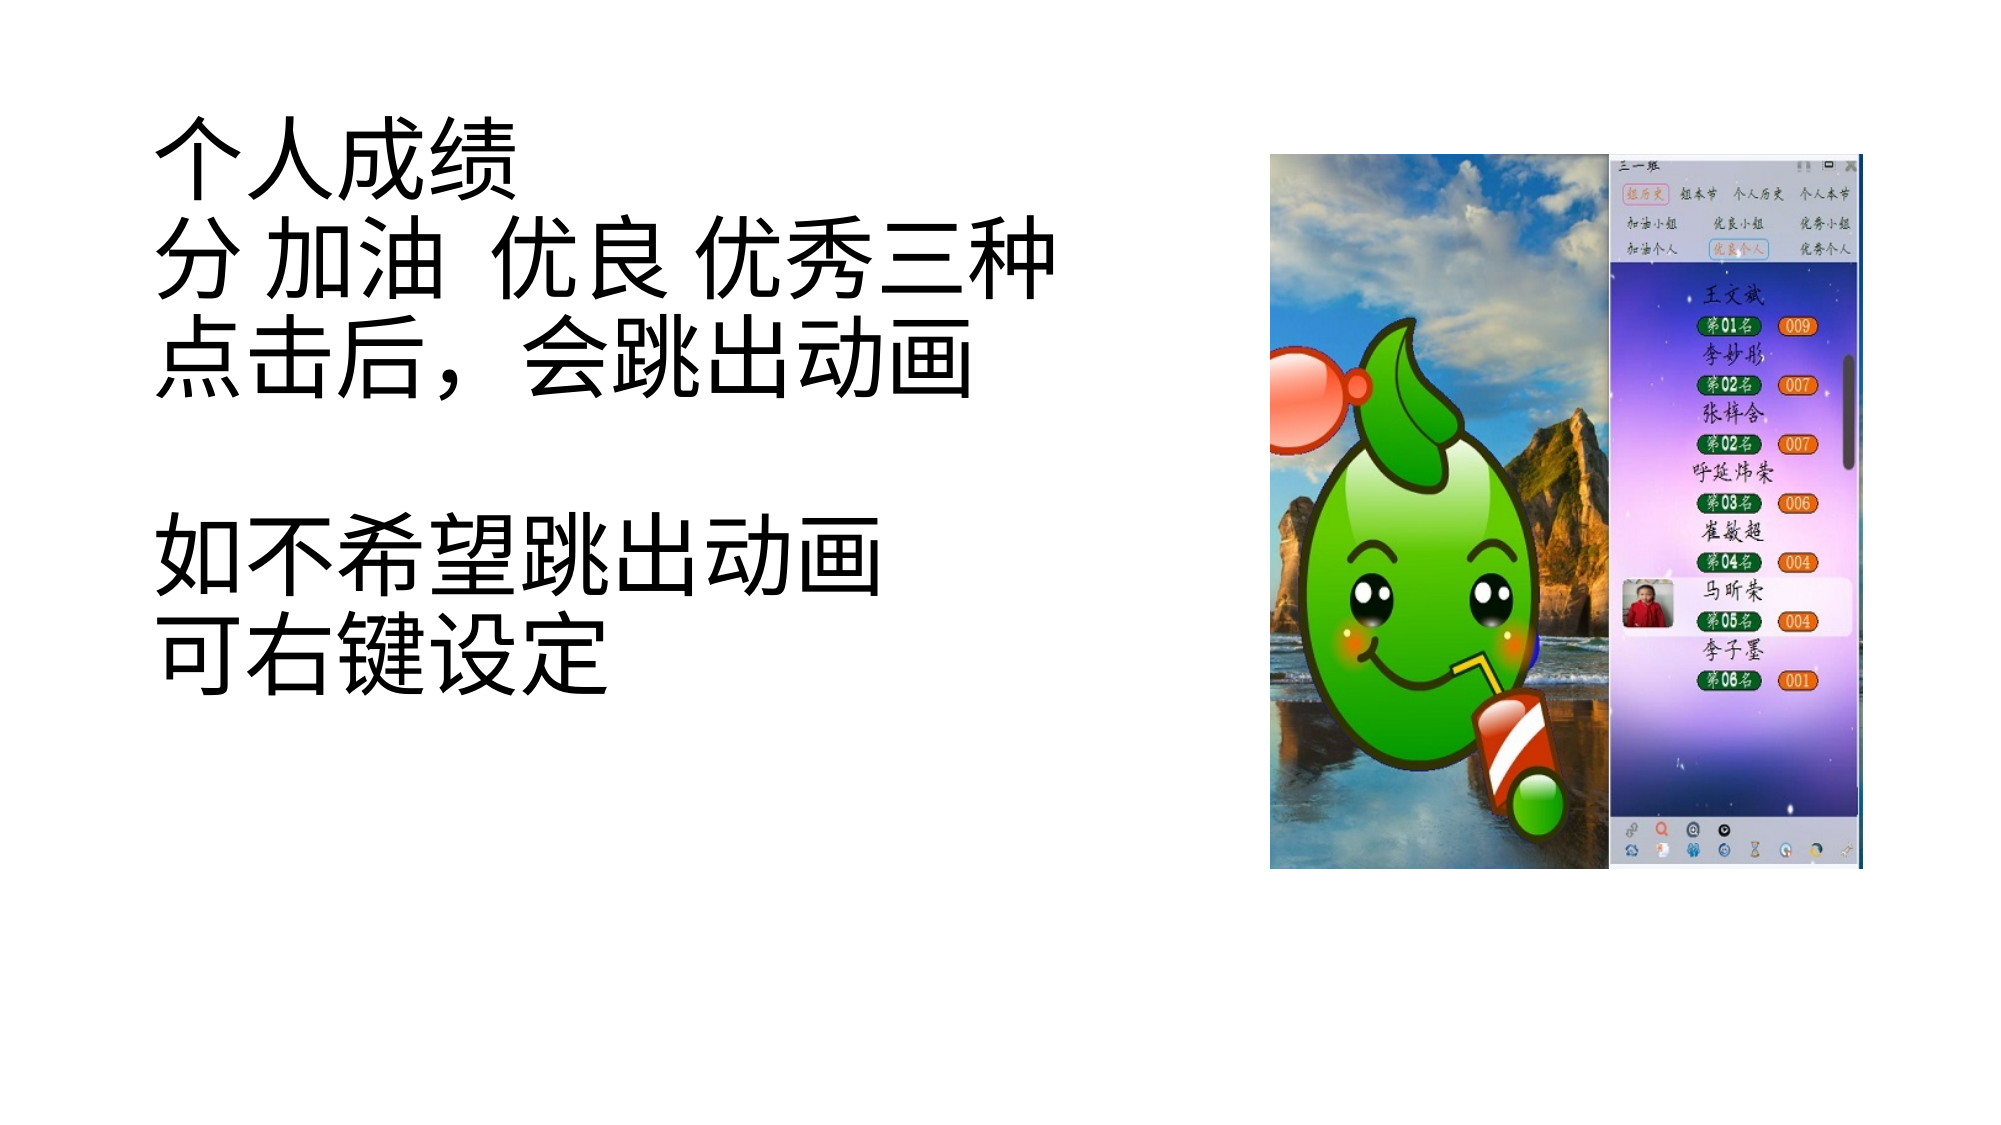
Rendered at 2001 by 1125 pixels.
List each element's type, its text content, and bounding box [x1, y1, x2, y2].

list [1270, 154, 1863, 869]
title 个人成绩 分 加油 优良 优秀三种 点击后，会跳出动画 如不希望跳出动画 可右键设定 [137, 59, 1863, 763]
